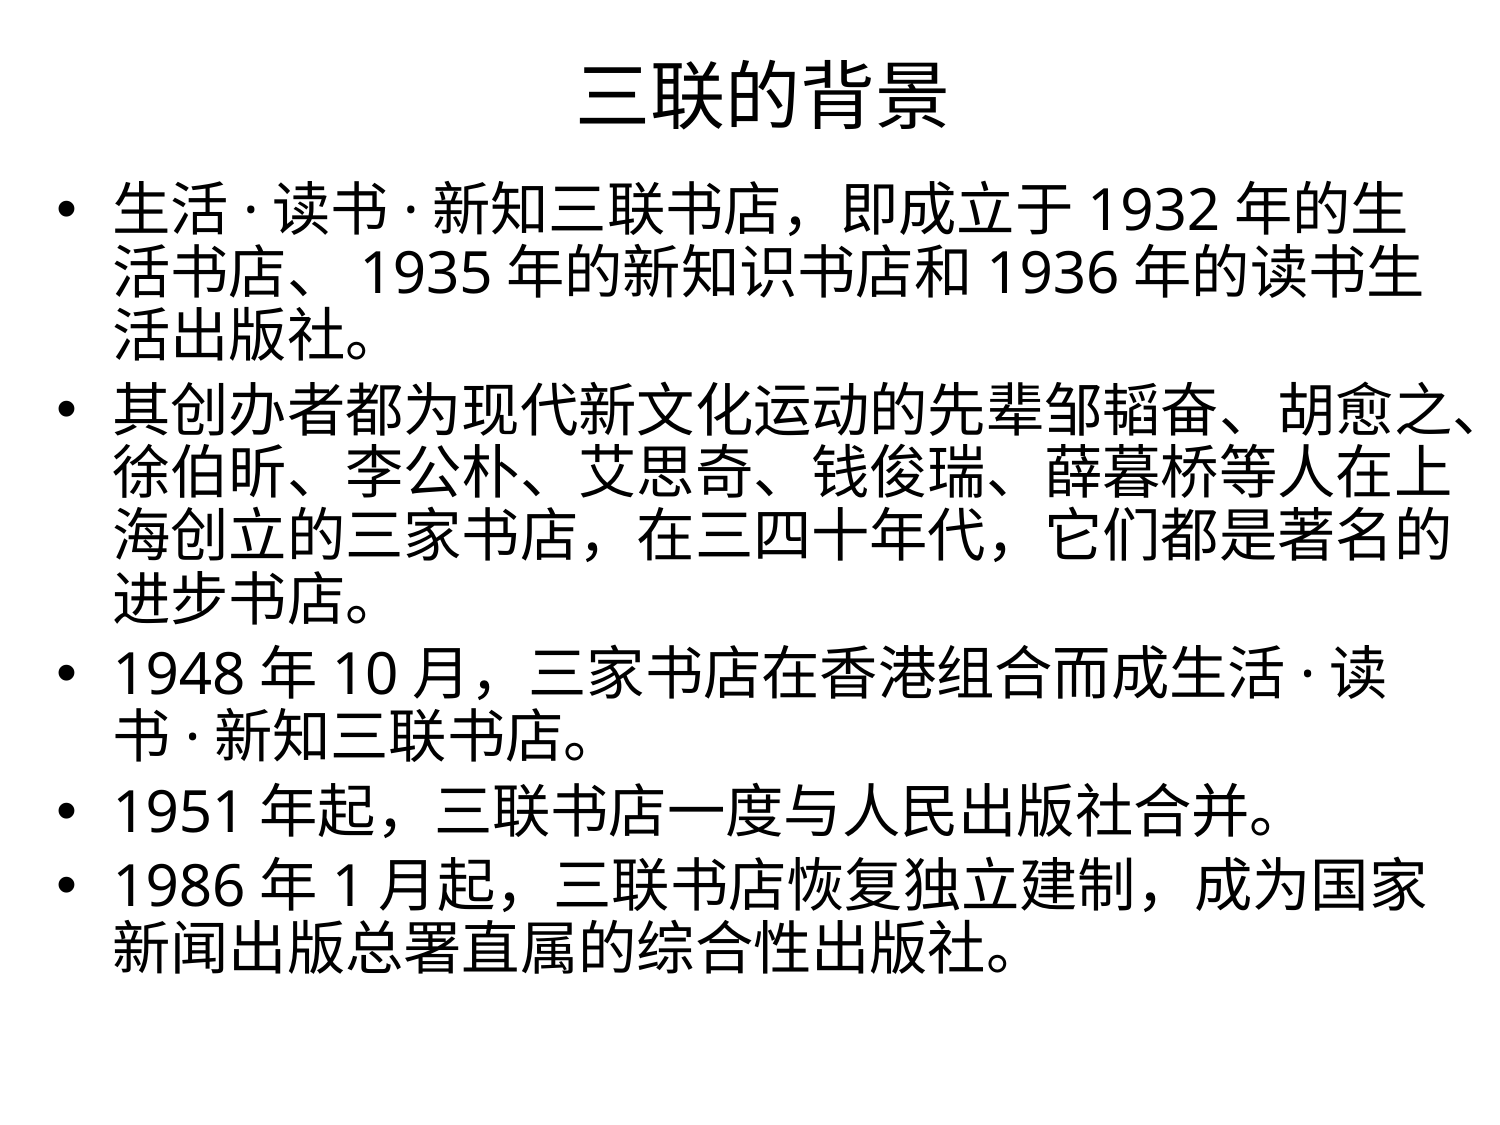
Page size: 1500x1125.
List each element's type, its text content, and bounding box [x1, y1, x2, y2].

title 三联的背景 [125, 0, 1400, 172]
list 生活·读书·新知三联书店，即成立于1932年的生活书店、1935年的新知识书店和1936年的读书生活出版社。 其创办者都为现代新文化运动的先辈邹韬奋、胡愈之、徐伯昕、李公朴、艾思奇、钱俊瑞、薛暮桥等人在上海创立的三家书店，在三四十年代，它们都是著名的进步书店。 1948年10月，三家书店在香港组合而成生活·读书·新知三联书店。 1951年起，三联书店一度与人民出版社合并。 1986年1月起，三联书店恢复独立建制，成为国家新闻出版总署直属的综合性出版社。 [41, 172, 1471, 1047]
